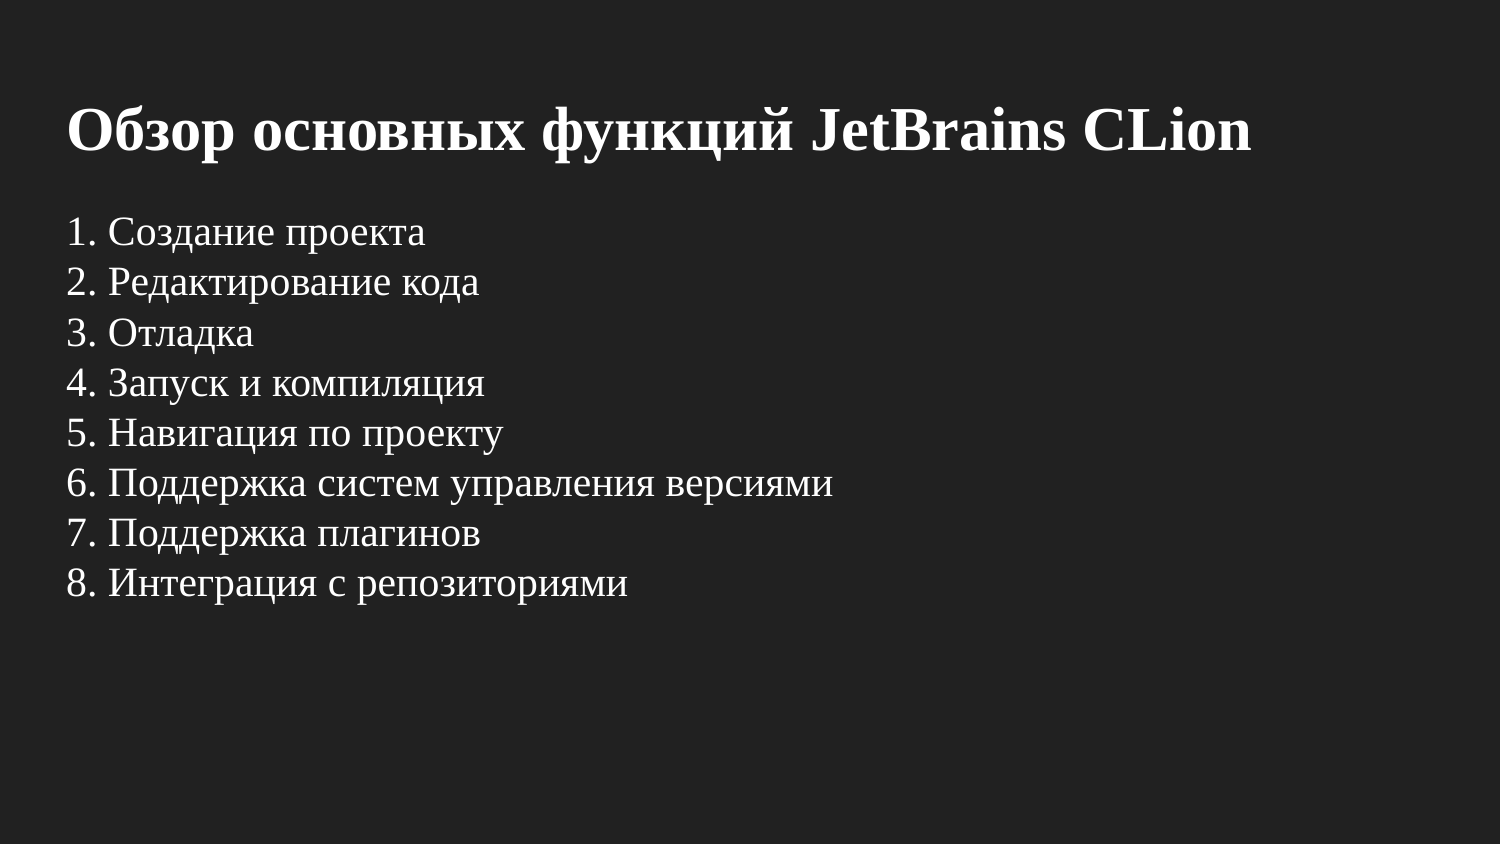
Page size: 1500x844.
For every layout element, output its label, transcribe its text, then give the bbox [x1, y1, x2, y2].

list 1. Создание проекта 2. Редактирование кода 3. Отладка 4. Запуск и компиляция 5. Навигация по проекту 6. Поддержка систем управления версиями 7. Поддержка плагинов 8. Интеграция с репозиториями [51, 189, 1449, 750]
title Обзор основных функций JetBrains CLion [51, 72, 1449, 167]
